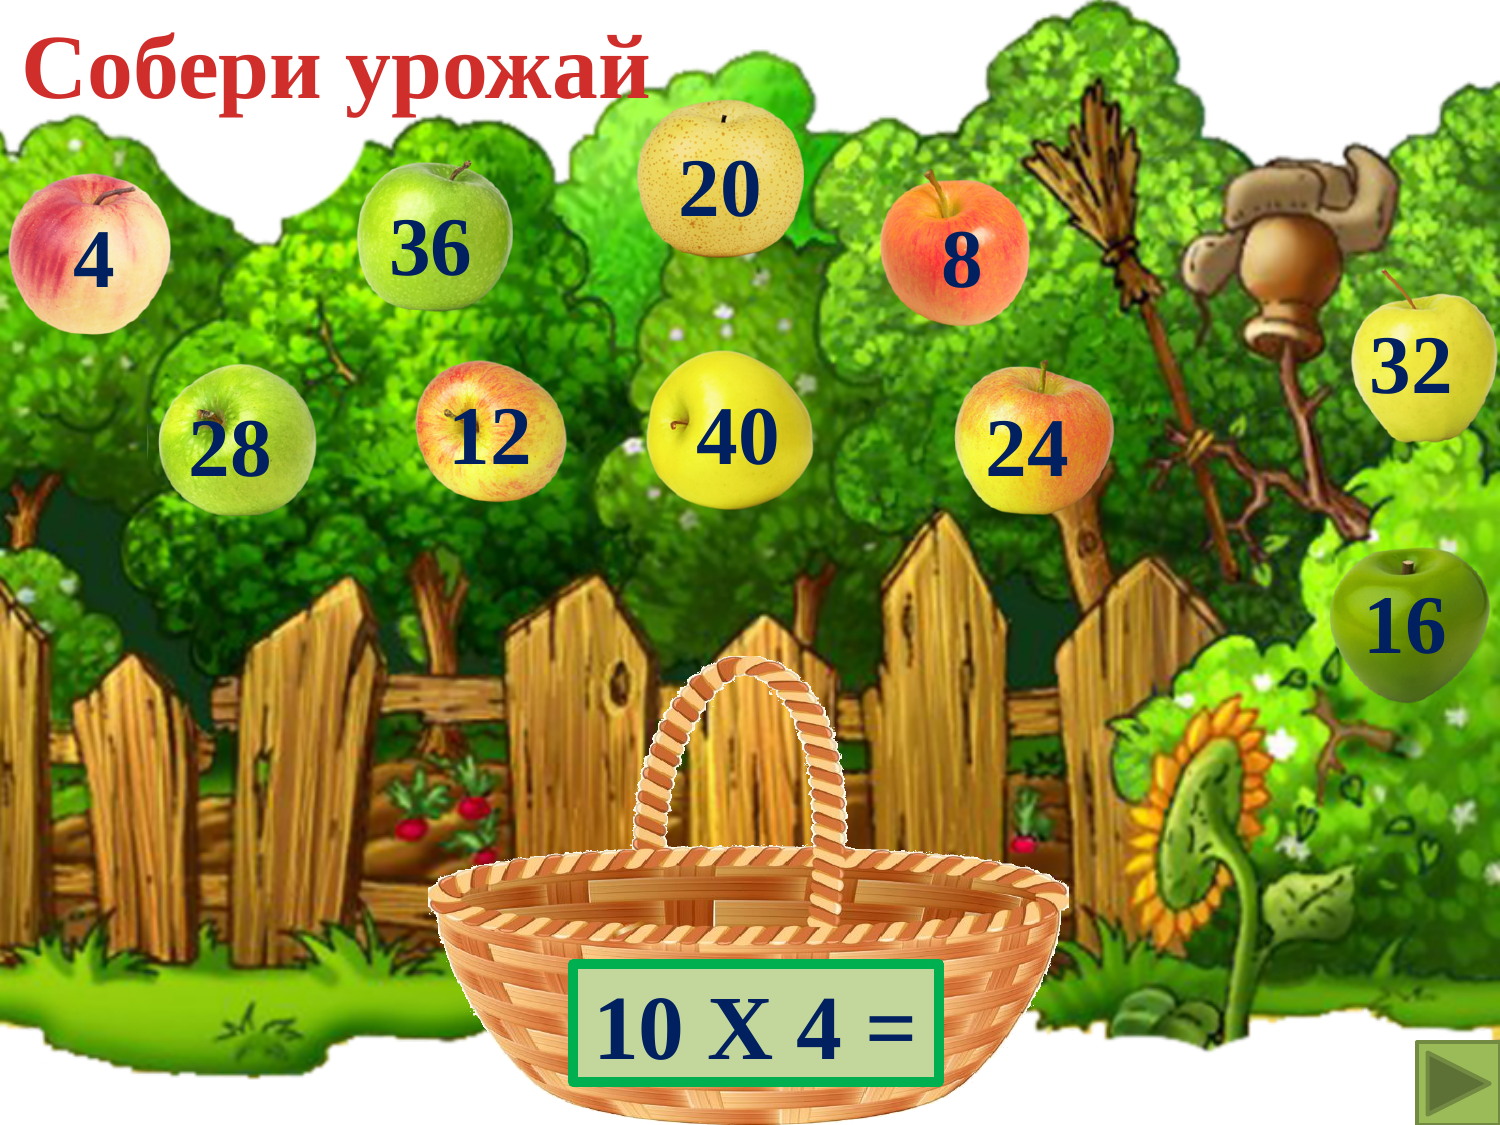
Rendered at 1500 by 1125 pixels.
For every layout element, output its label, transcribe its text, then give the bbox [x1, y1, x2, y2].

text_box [631, 314, 822, 517]
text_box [926, 349, 1117, 526]
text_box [147, 349, 325, 528]
text_box Собери урожай [0, 0, 674, 125]
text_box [348, 148, 514, 324]
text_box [1310, 538, 1500, 707]
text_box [0, 160, 178, 339]
text_box [1415, 1040, 1500, 1125]
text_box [1346, 255, 1500, 450]
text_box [867, 160, 1034, 336]
picture [0, 0, 1500, 1125]
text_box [407, 349, 573, 520]
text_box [619, 66, 810, 262]
